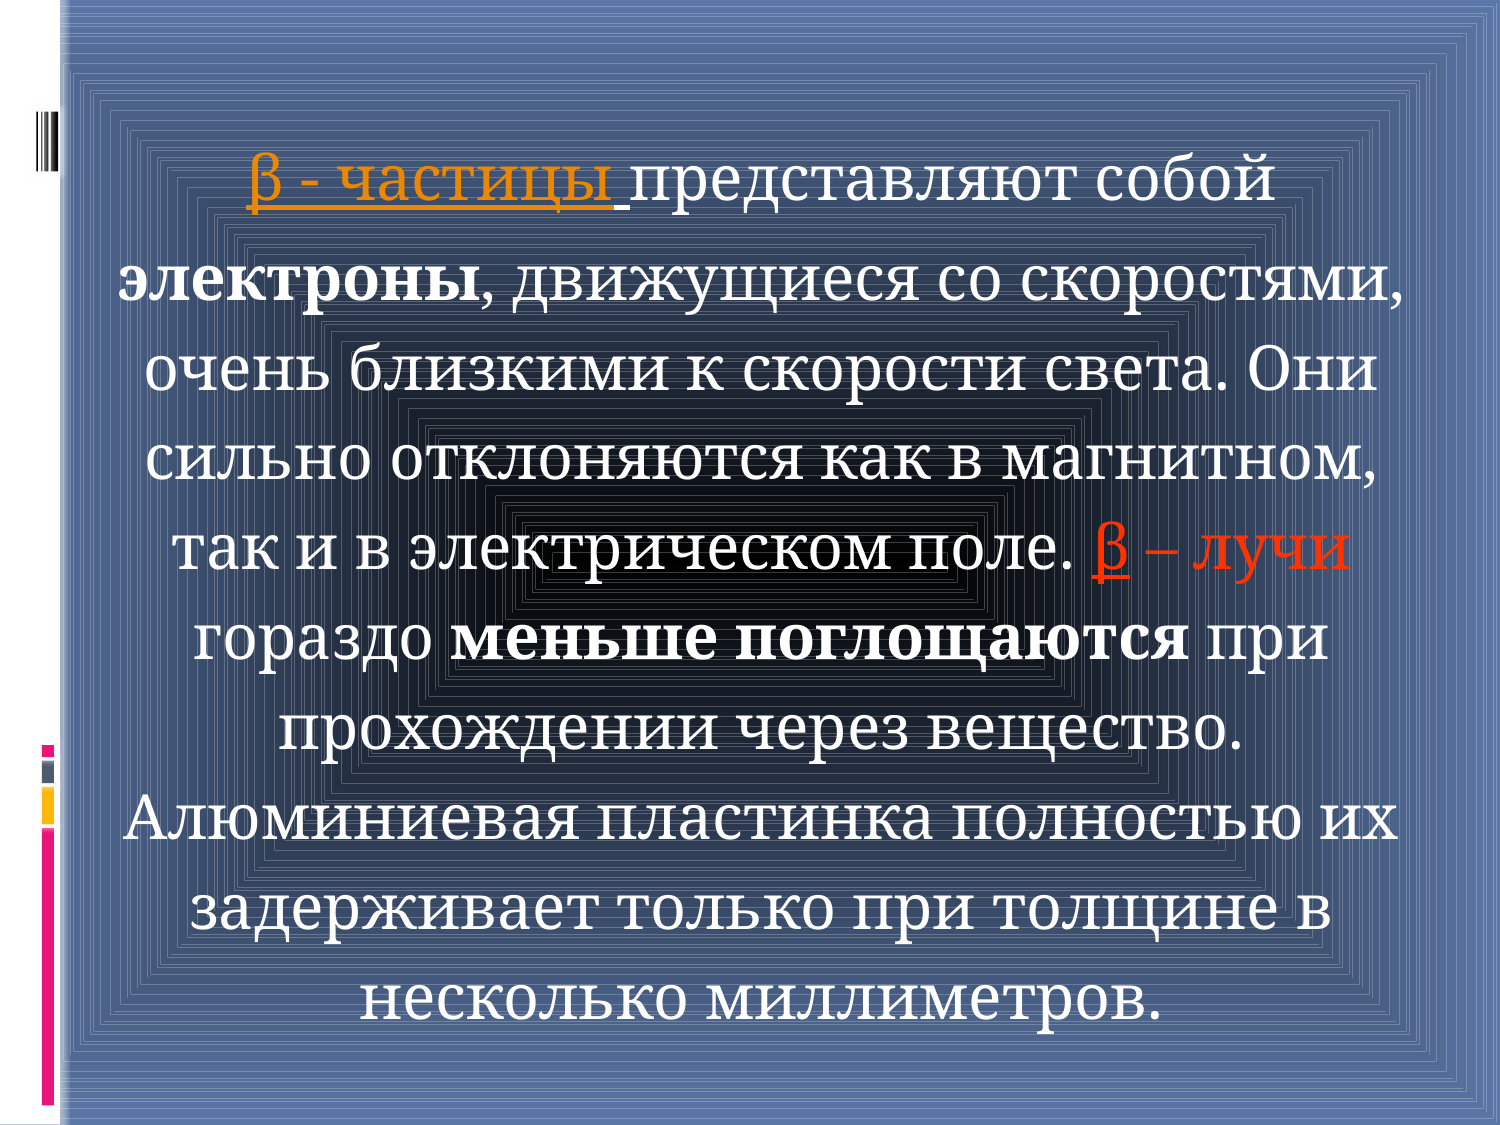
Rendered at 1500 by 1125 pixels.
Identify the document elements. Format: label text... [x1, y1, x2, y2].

text_box β - частицы представляют собой электроны, движущиеся со скоростями, очень близкими к скорости света. Они сильно отклоняются как в магнитном, так и в электрическом поле. β – лучи гораздо меньше поглощаются при прохождении через вещество. Алюминиевая пластинка полностью их задерживает только при толщине в несколько миллиметров. [100, 113, 1424, 1040]
